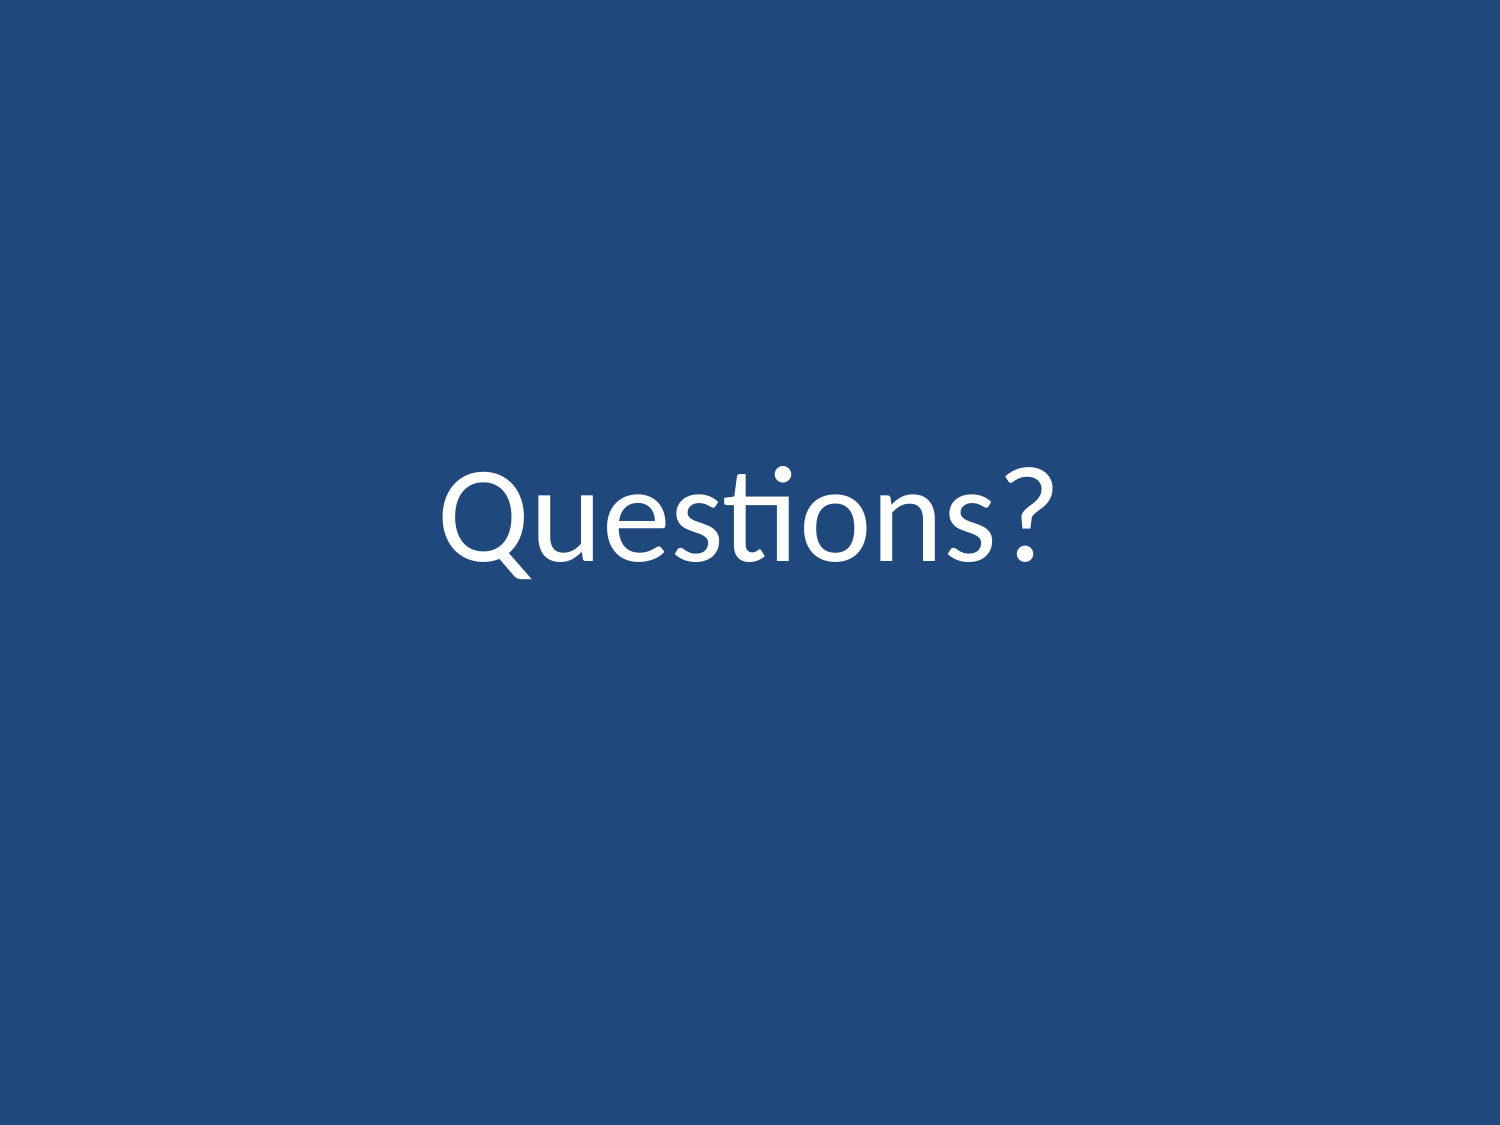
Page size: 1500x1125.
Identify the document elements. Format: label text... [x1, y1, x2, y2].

title Questions? [75, 412, 1425, 600]
